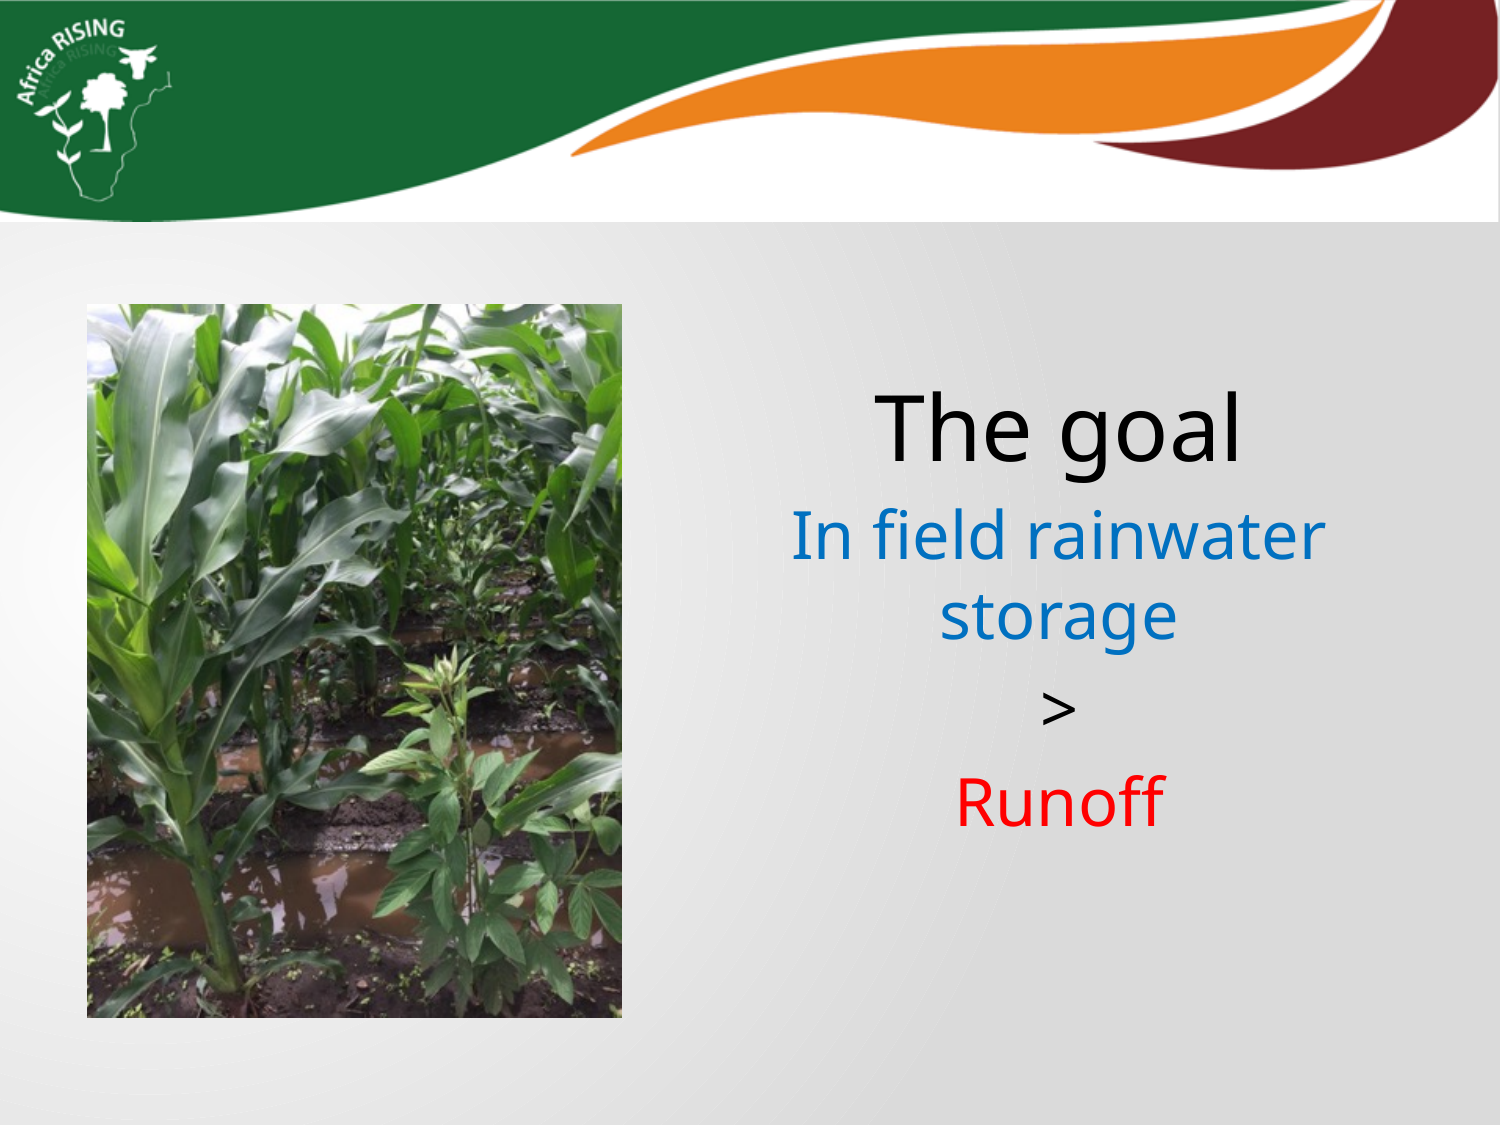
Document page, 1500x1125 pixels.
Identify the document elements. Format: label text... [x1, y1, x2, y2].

picture [0, 0, 1499, 222]
picture [86, 304, 623, 1018]
list The goal In field rainwater storage > Runoff [687, 362, 1413, 888]
